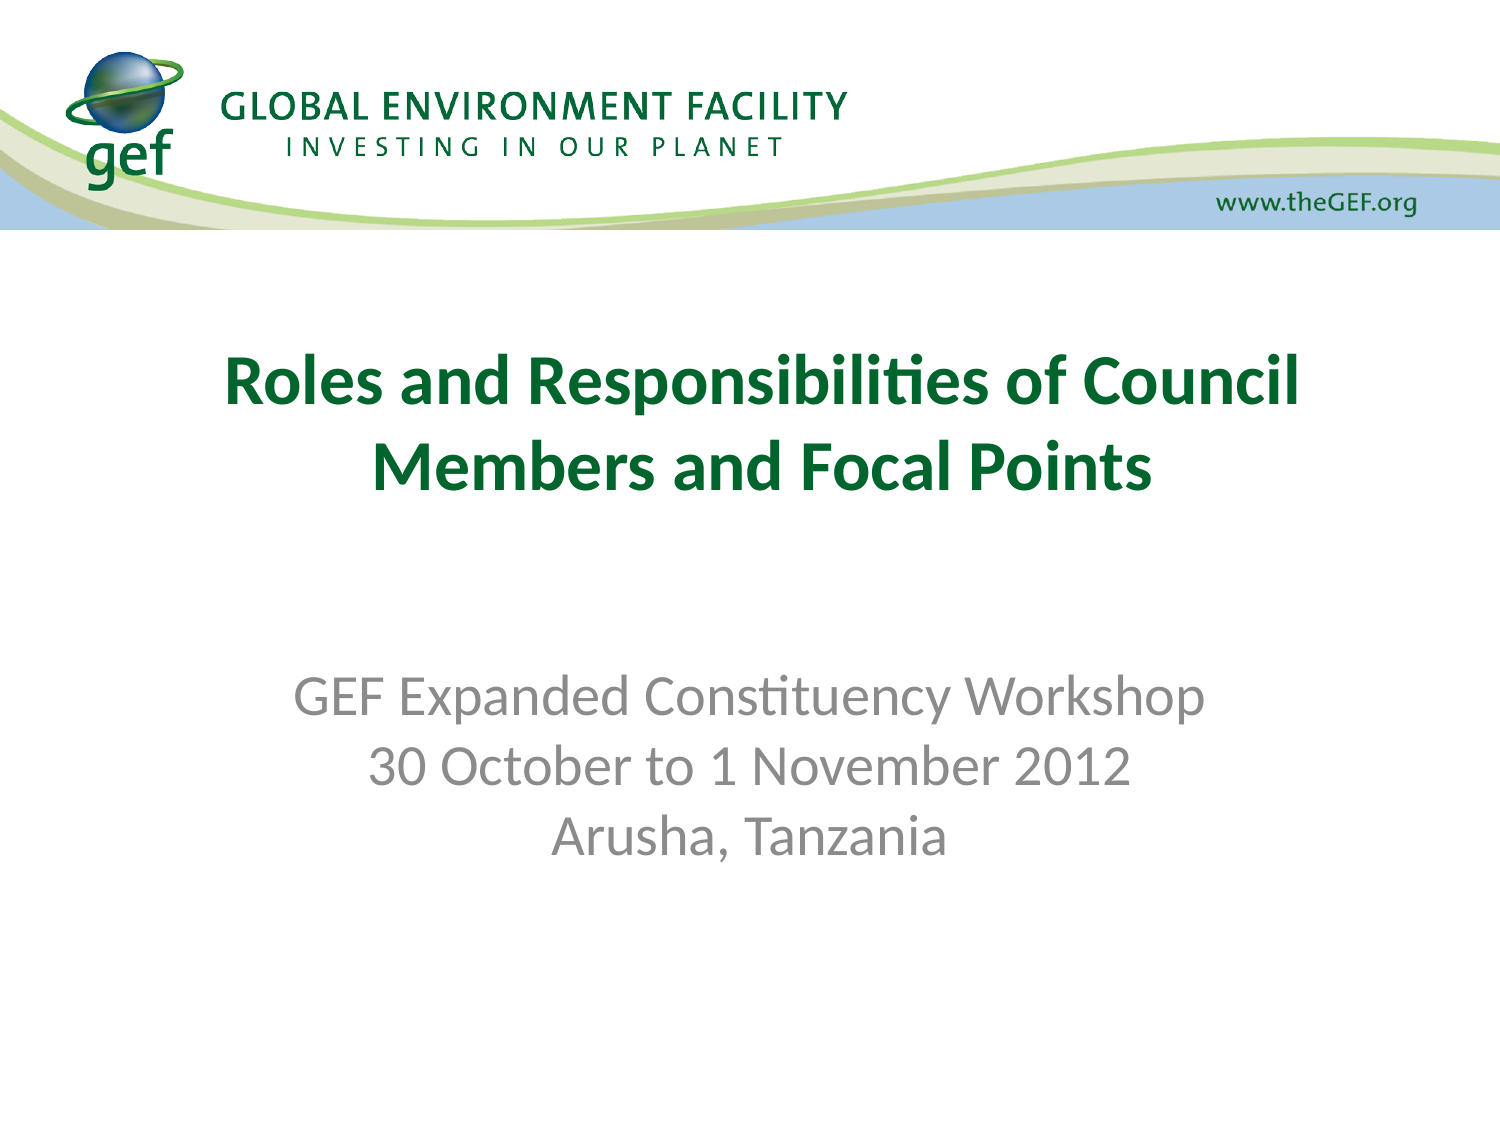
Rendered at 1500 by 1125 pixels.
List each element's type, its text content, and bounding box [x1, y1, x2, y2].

subtitle GEF Expanded Constituency Workshop 30 October to 1 November 2012 Arusha, Tanzania [224, 649, 1276, 938]
picture [0, 24, 1500, 230]
title Roles and Responsibilities of Council Members and Focal Points [87, 324, 1438, 513]
